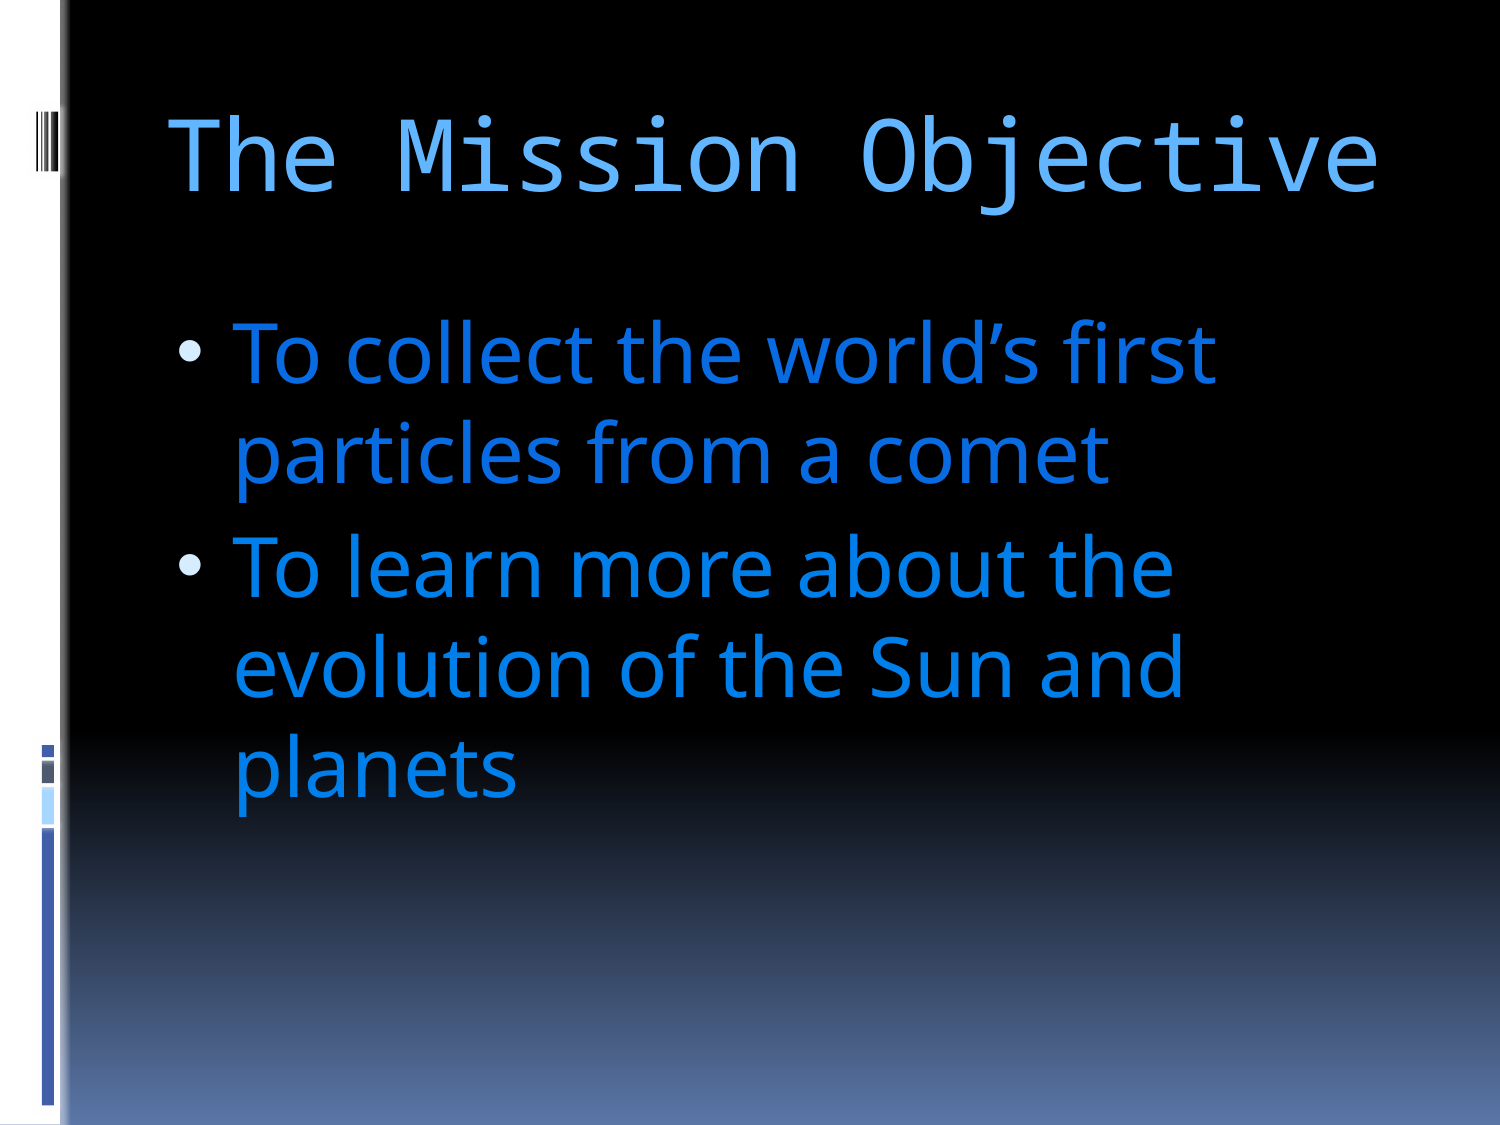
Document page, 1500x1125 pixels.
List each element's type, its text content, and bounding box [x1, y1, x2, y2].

title The Mission Objective [150, 83, 1425, 234]
list To collect the world’s first particles from a comet To learn more about the evolution of the Sun and planets [150, 292, 1425, 1043]
